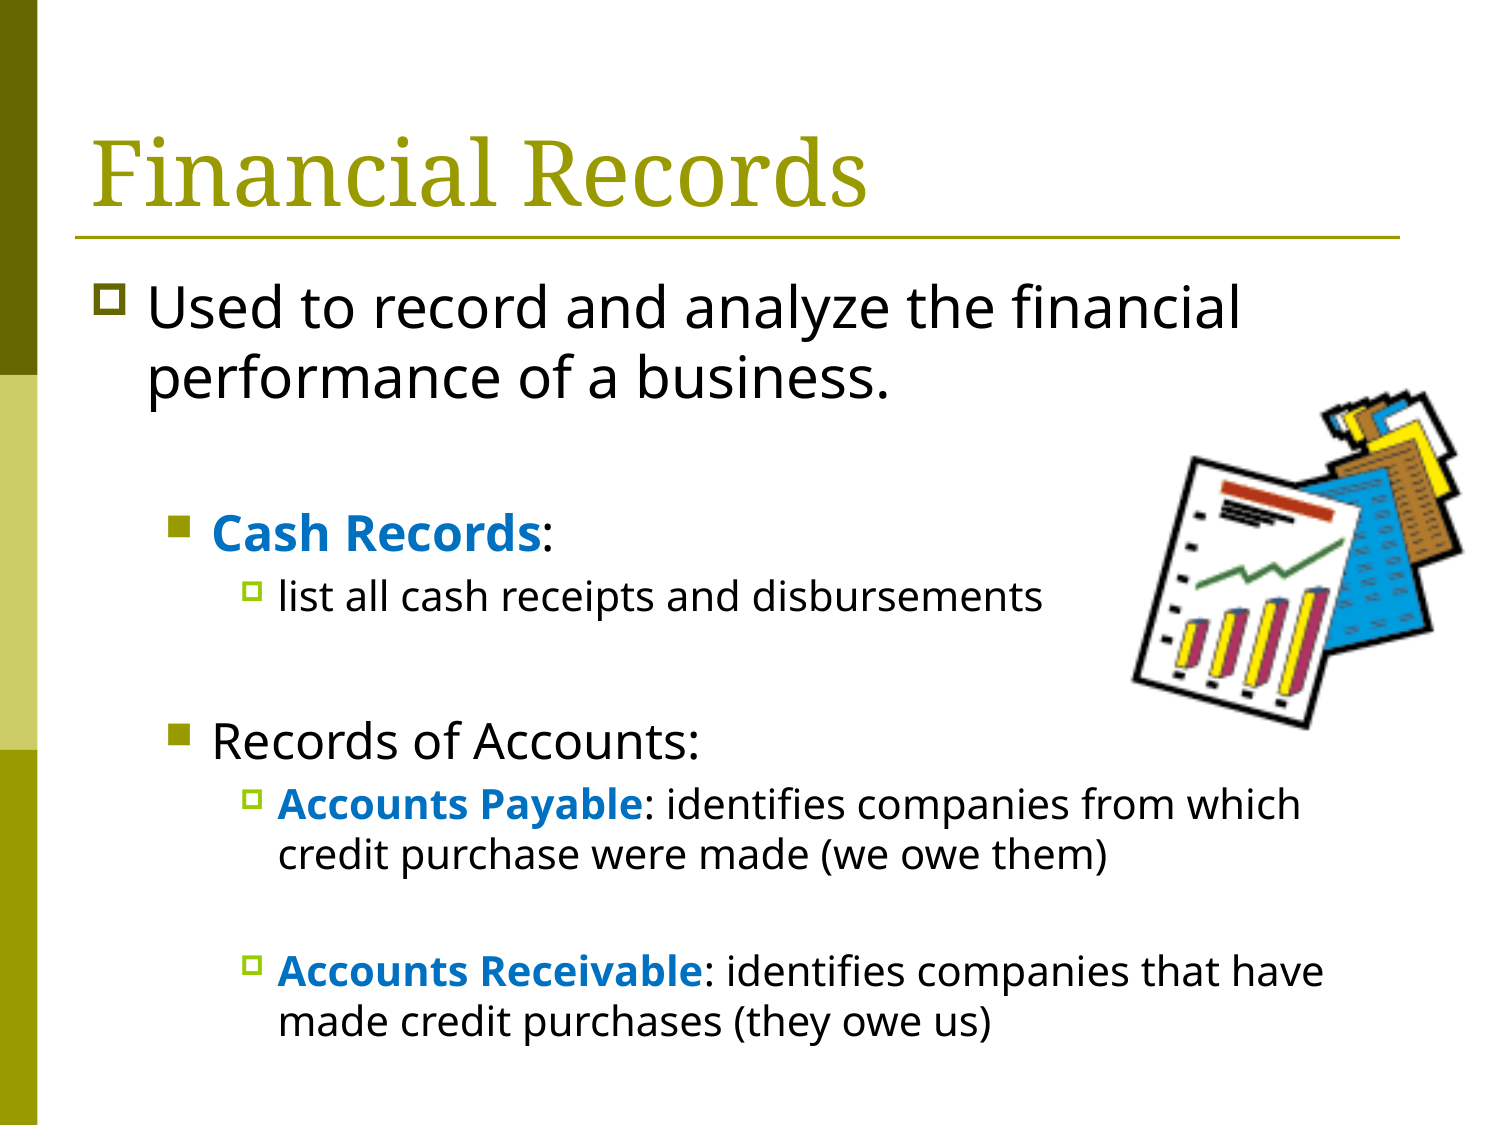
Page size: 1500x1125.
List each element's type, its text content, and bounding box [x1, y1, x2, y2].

title Financial Records [74, 45, 1426, 233]
picture [1128, 387, 1468, 737]
list Used to record and analyze the financial performance of a business. Cash Records: list all cash receipts and disbursements Records of Accounts: Accounts Payable: identifies companies from which credit purchase were made (we owe them) Accounts Receivable: identifies companies that have made credit purchases (they owe us) [74, 262, 1426, 1076]
